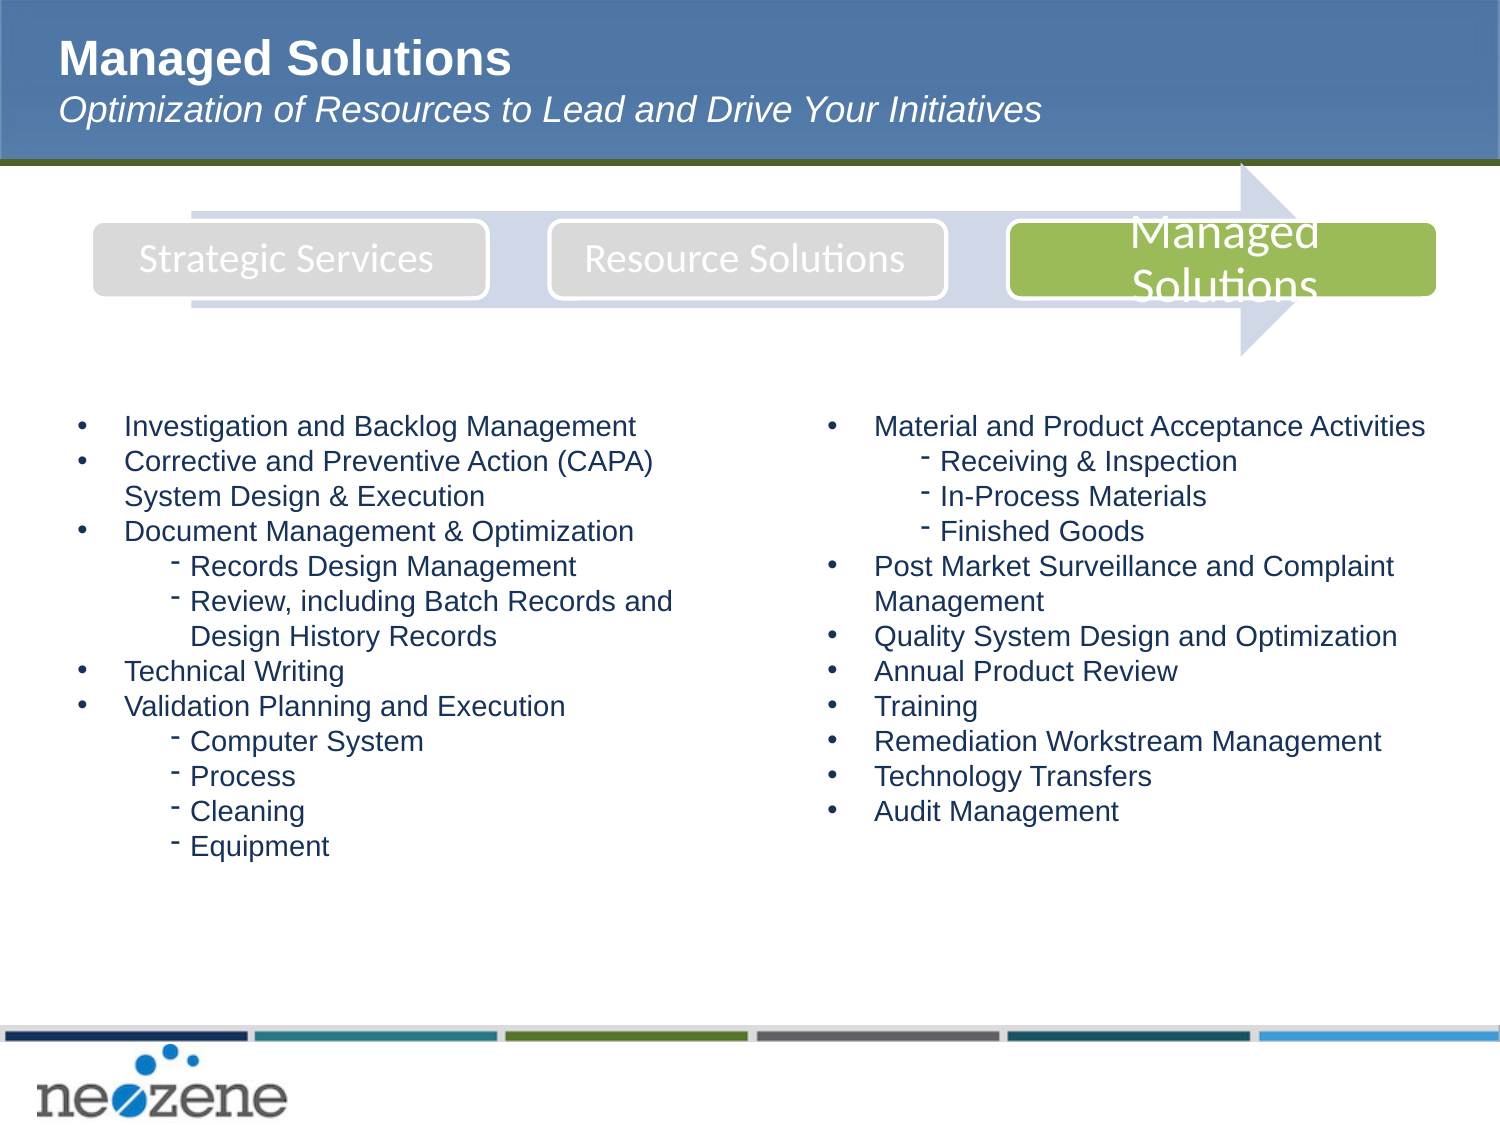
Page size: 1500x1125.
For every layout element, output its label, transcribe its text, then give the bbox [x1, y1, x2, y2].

picture [0, 1025, 1500, 1042]
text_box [89, 162, 1440, 357]
picture [37, 1044, 288, 1123]
text_box Investigation and Backlog Management Corrective and Preventive Action (CAPA) System Design & Execution Document Management & Optimization Records Design Management Review, including Batch Records and Design History Records Technical Writing Validation Planning and Execution Computer System Process Cleaning Equipment [62, 399, 775, 863]
text_box Material and Product Acceptance Activities Receiving & Inspection In-Process Materials Finished Goods Post Market Surveillance and Complaint Management Quality System Design and Optimization Annual Product Review Training Remediation Workstream Management Technology Transfers Audit Management [812, 399, 1459, 835]
title Managed Solutions Optimization of Resources to Lead and Drive Your Initiatives [43, 18, 1444, 138]
